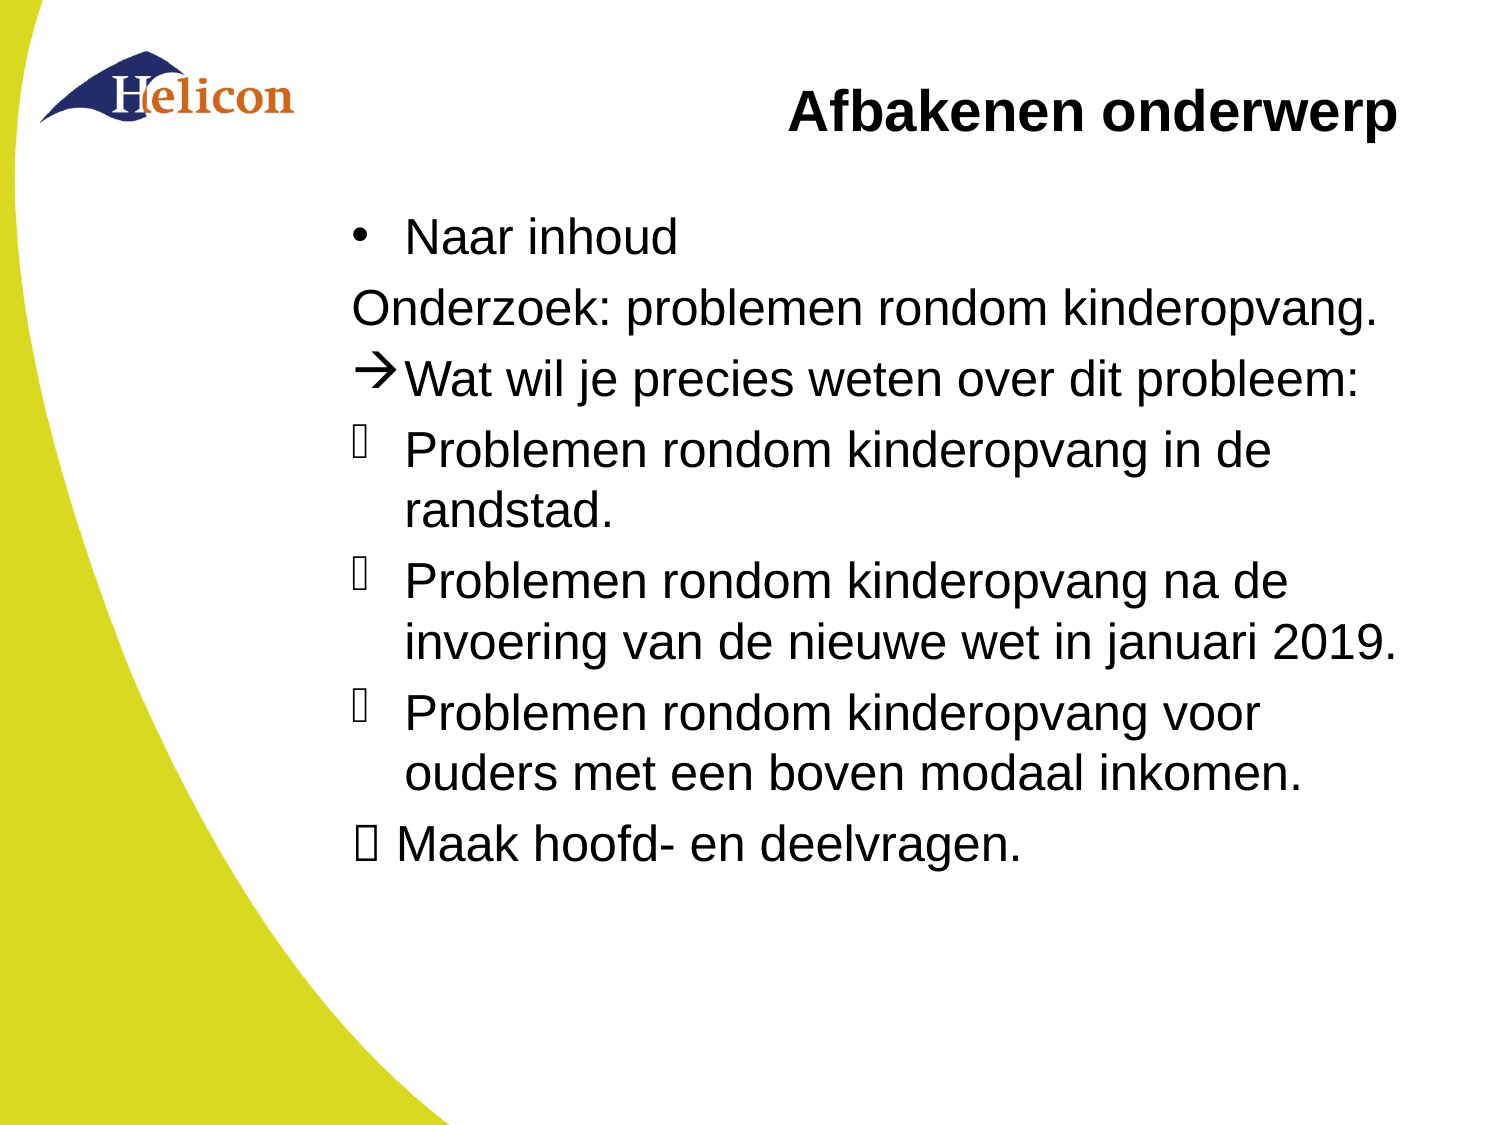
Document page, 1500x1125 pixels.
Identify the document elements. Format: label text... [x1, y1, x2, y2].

picture [0, 0, 1500, 1125]
list Naar inhoud Onderzoek: problemen rondom kinderopvang. Wat wil je precies weten over dit probleem: Problemen rondom kinderopvang in de randstad. Problemen rondom kinderopvang na de invoering van de nieuwe wet in januari 2019. Problemen rondom kinderopvang voor ouders met een boven modaal inkomen.  Maak hoofd- en deelvragen. [336, 196, 1425, 1005]
title Afbakenen onderwerp [324, 54, 1415, 161]
